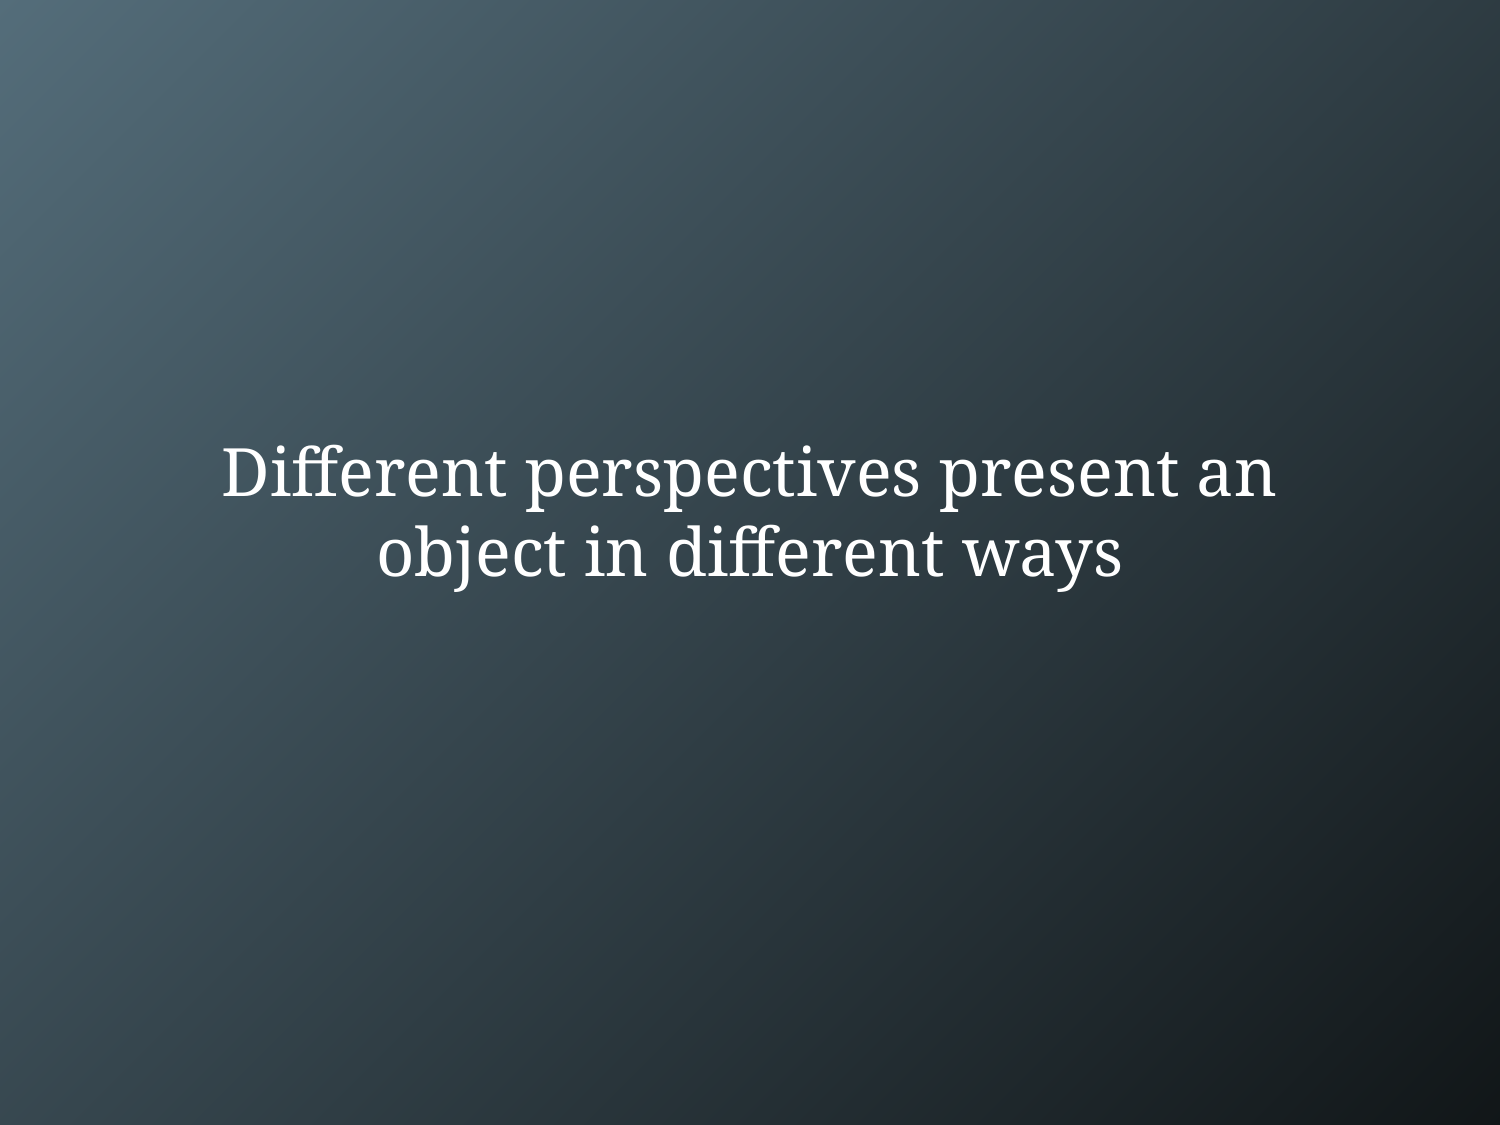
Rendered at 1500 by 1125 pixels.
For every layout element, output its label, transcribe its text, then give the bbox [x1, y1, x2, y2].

title Different perspectives present an object in different ways [112, 326, 1388, 693]
